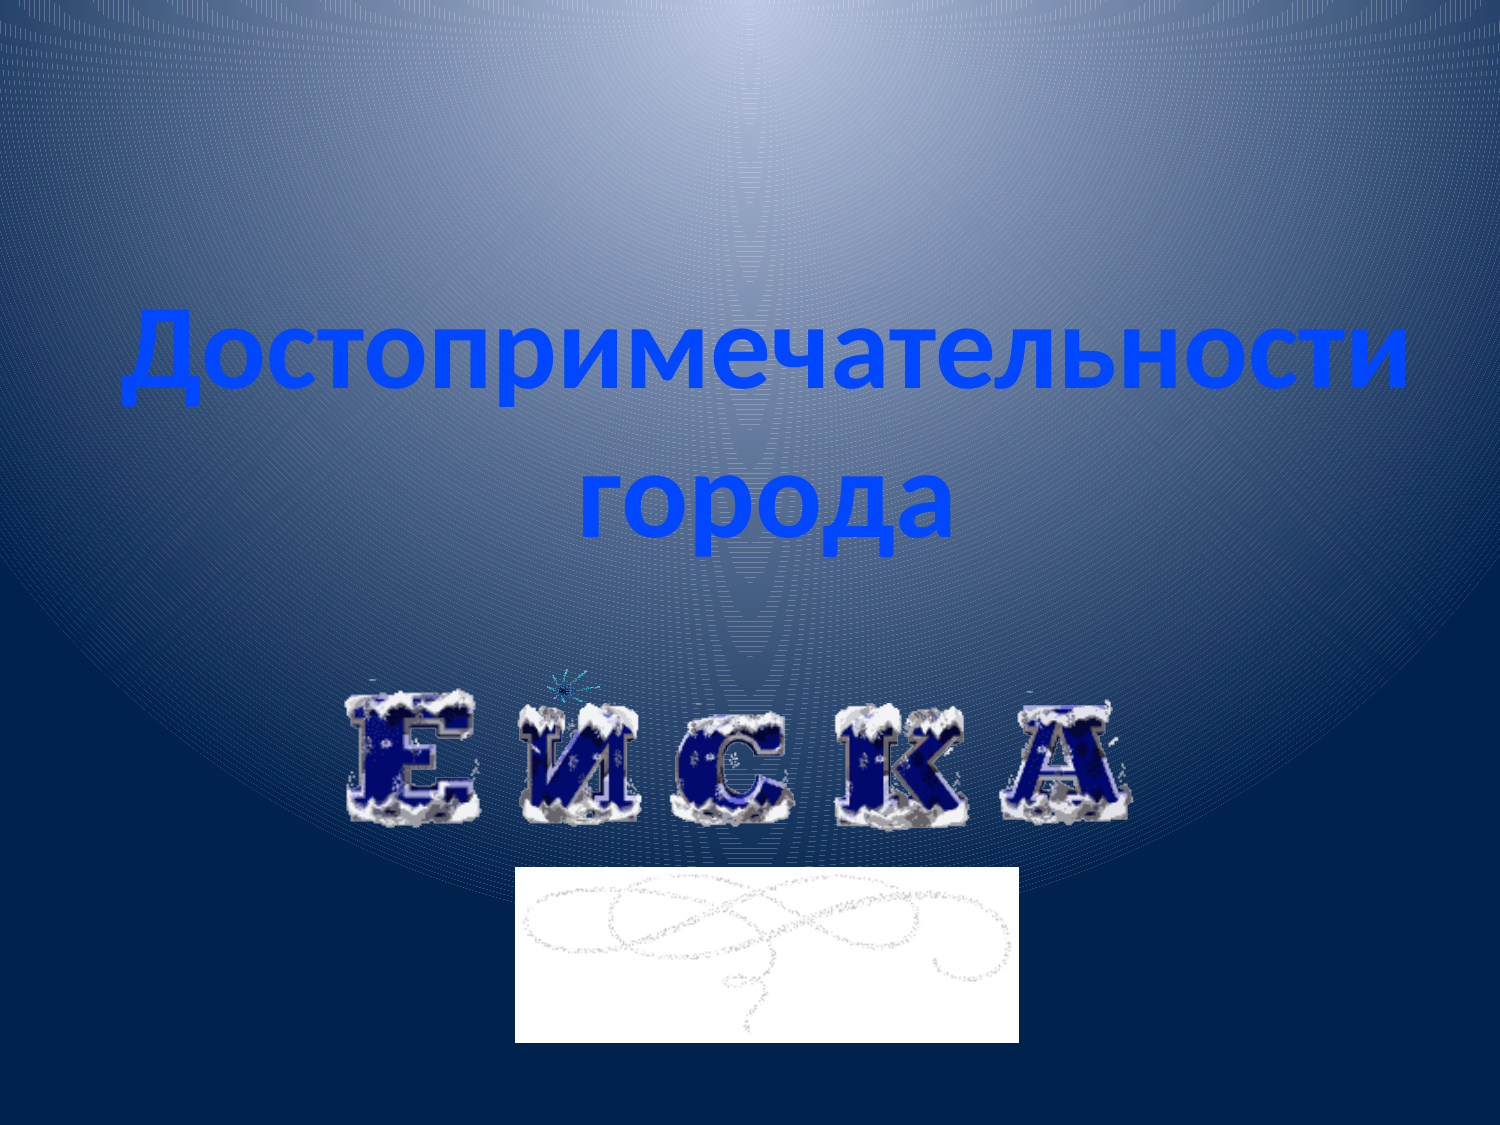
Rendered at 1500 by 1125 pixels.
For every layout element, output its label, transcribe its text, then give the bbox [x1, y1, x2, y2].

picture [339, 679, 487, 835]
picture [667, 702, 799, 833]
title Достопримечательности города [35, 349, 1500, 591]
picture [515, 655, 645, 833]
picture [995, 691, 1137, 831]
picture [831, 702, 973, 837]
picture [515, 866, 1019, 1043]
